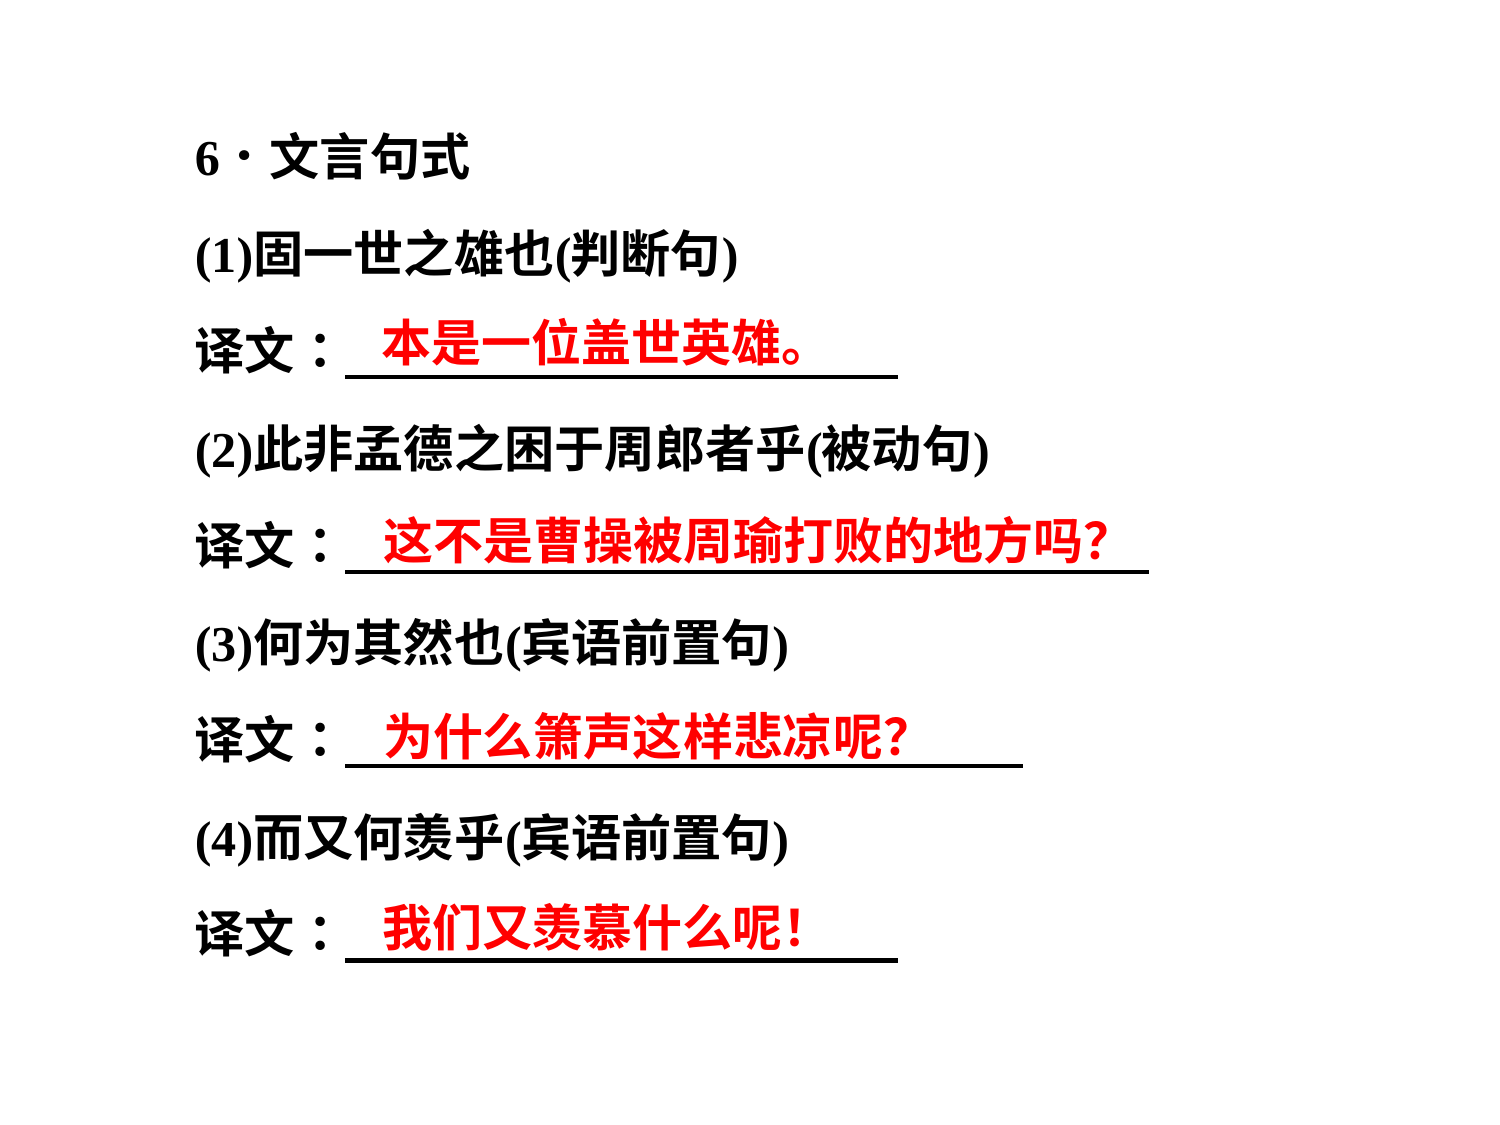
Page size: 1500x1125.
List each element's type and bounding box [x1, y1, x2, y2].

text_box [93, 124, 1406, 1001]
